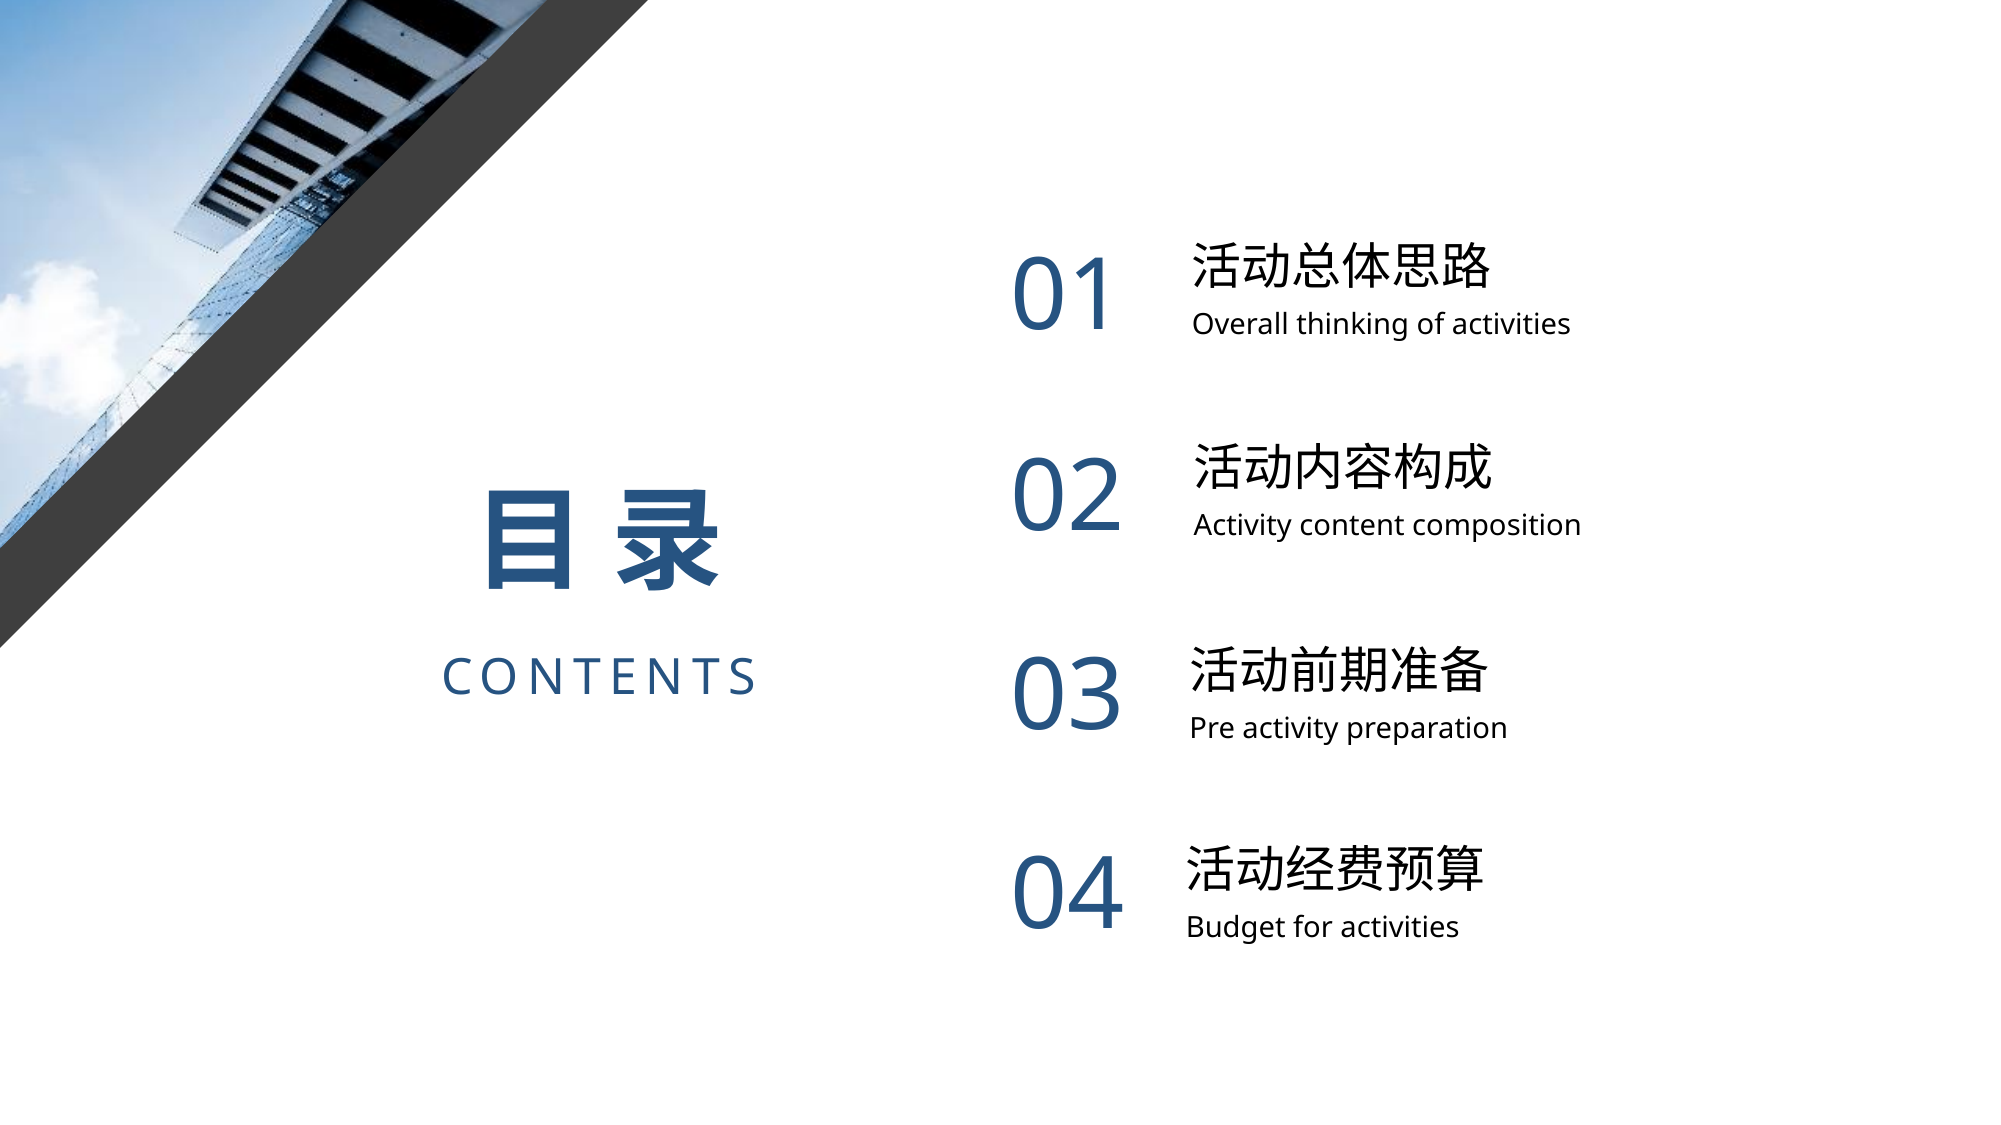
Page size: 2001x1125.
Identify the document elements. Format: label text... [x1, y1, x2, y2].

text_box 目 录 [657, 453, 810, 618]
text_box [0, 0, 657, 648]
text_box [962, 207, 1615, 971]
text_box CONTENTS [234, 636, 962, 712]
